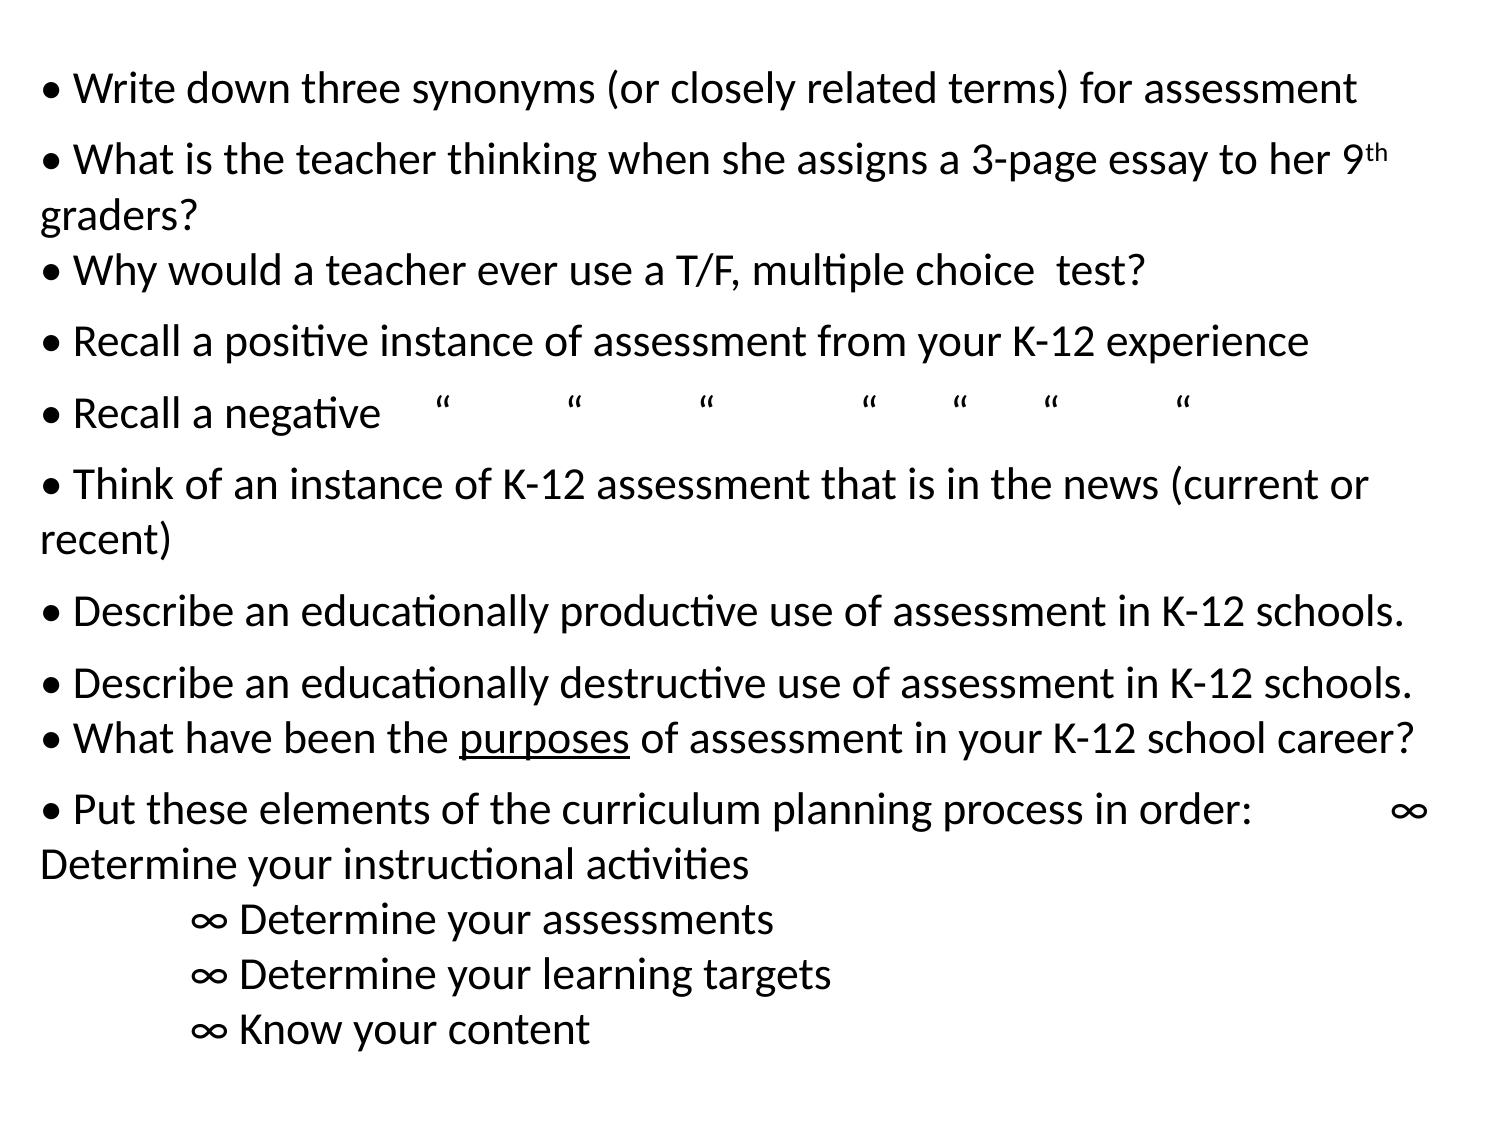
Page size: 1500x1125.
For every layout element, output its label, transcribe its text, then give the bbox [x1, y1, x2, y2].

subtitle • Write down three synonyms (or closely related terms) for assessment • What is the teacher thinking when she assigns a 3-page essay to her 9th graders? • Why would a teacher ever use a T/F, multiple choice test? • Recall a positive instance of assessment from your K-12 experience • Recall a negative “ “ “ “ “ “ “ • Think of an instance of K-12 assessment that is in the news (current or recent) • Describe an educationally productive use of assessment in K-12 schools. • Describe an educationally destructive use of assessment in K-12 schools. • What have been the purposes of assessment in your K-12 school career? • Put these elements of the curriculum planning process in order: ∞ Determine your instructional activities ∞ Determine your assessments ∞ Determine your learning targets ∞ Know your content [24, 50, 1459, 1103]
picture [1324, 787, 1459, 1103]
